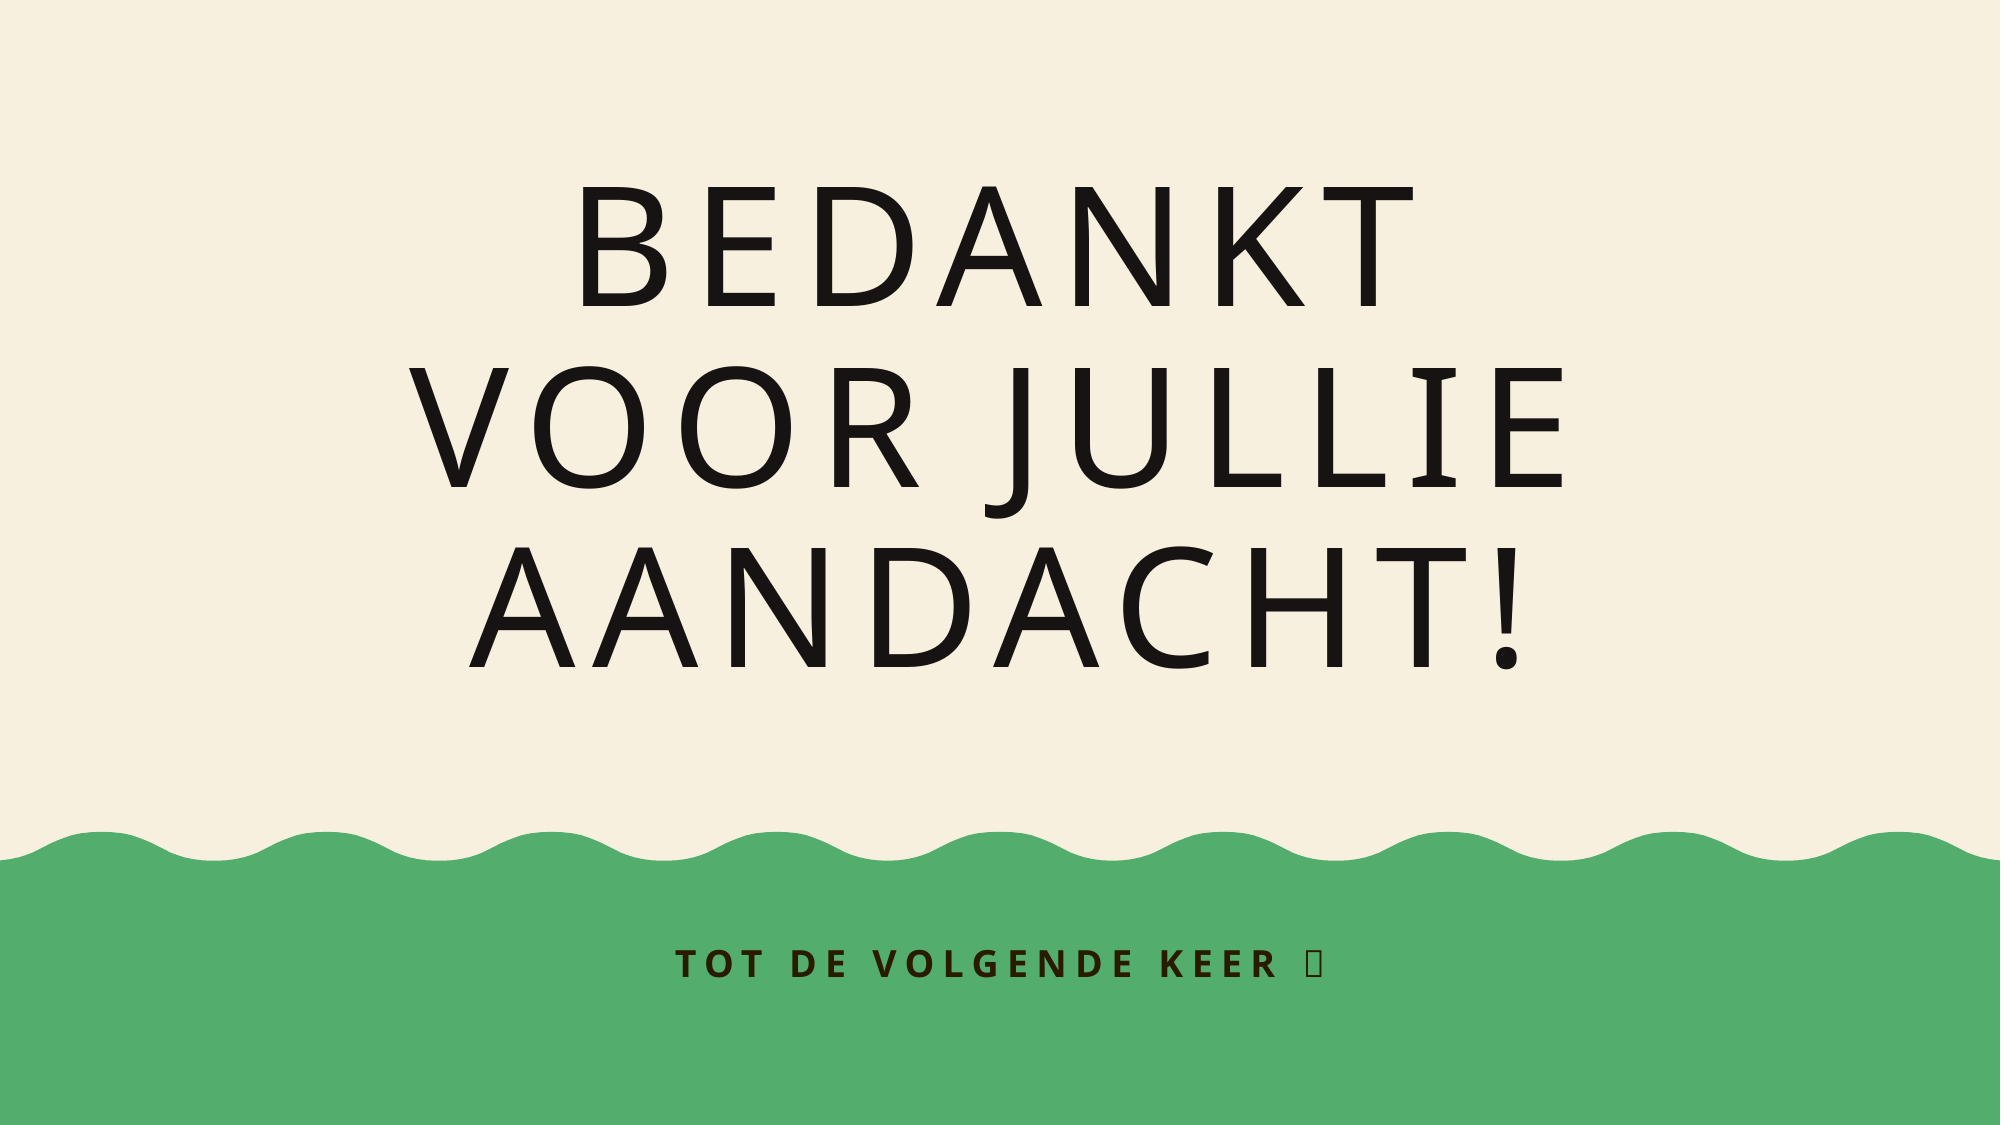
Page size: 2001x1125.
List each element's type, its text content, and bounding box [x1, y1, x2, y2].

text_box [0, 830, 2000, 1125]
list Tot de volgende keer  [340, 901, 1660, 1023]
text_box [0, 0, 2000, 859]
title Bedankt voor jullie aandacht! [259, 141, 1741, 711]
